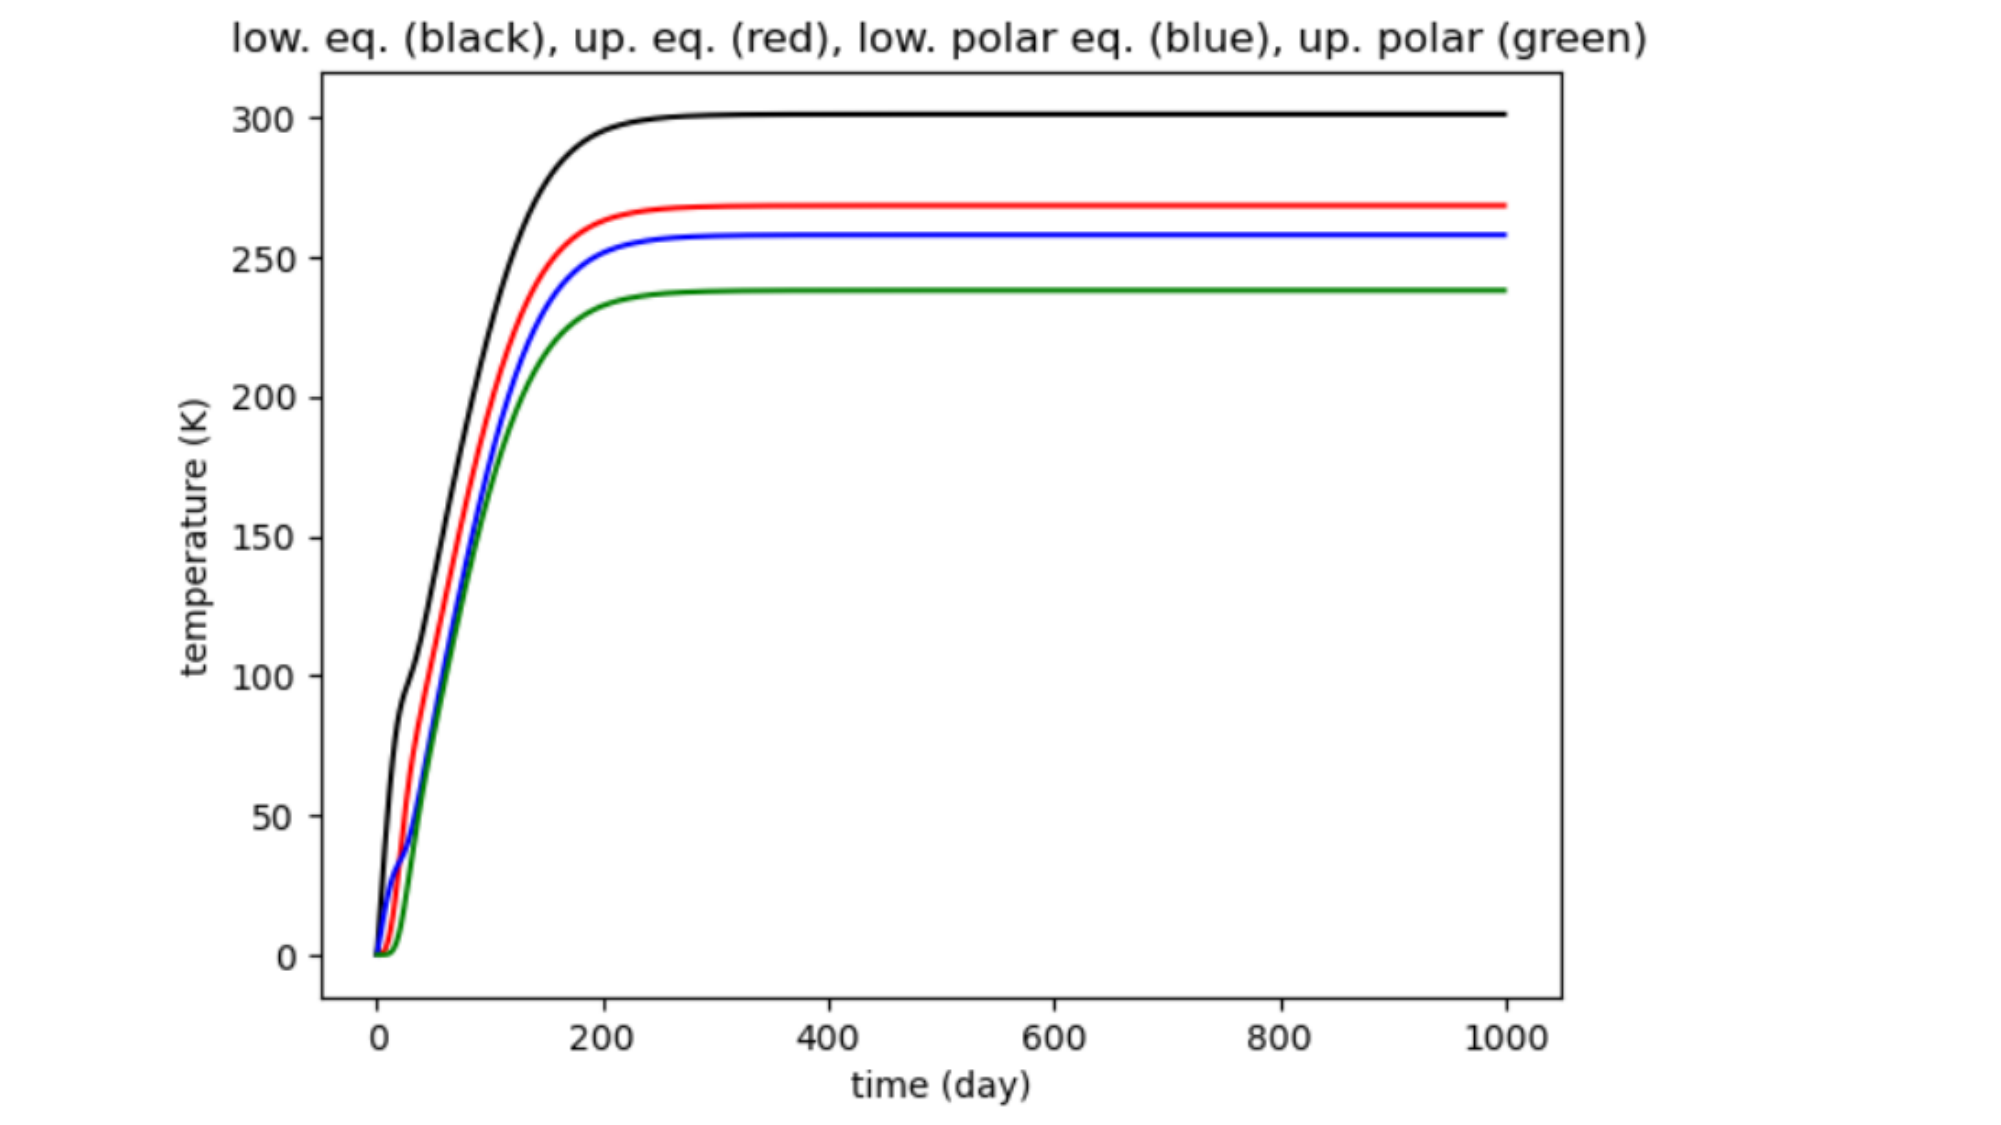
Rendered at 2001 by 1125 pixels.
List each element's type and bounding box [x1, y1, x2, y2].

picture [149, 0, 1659, 1125]
